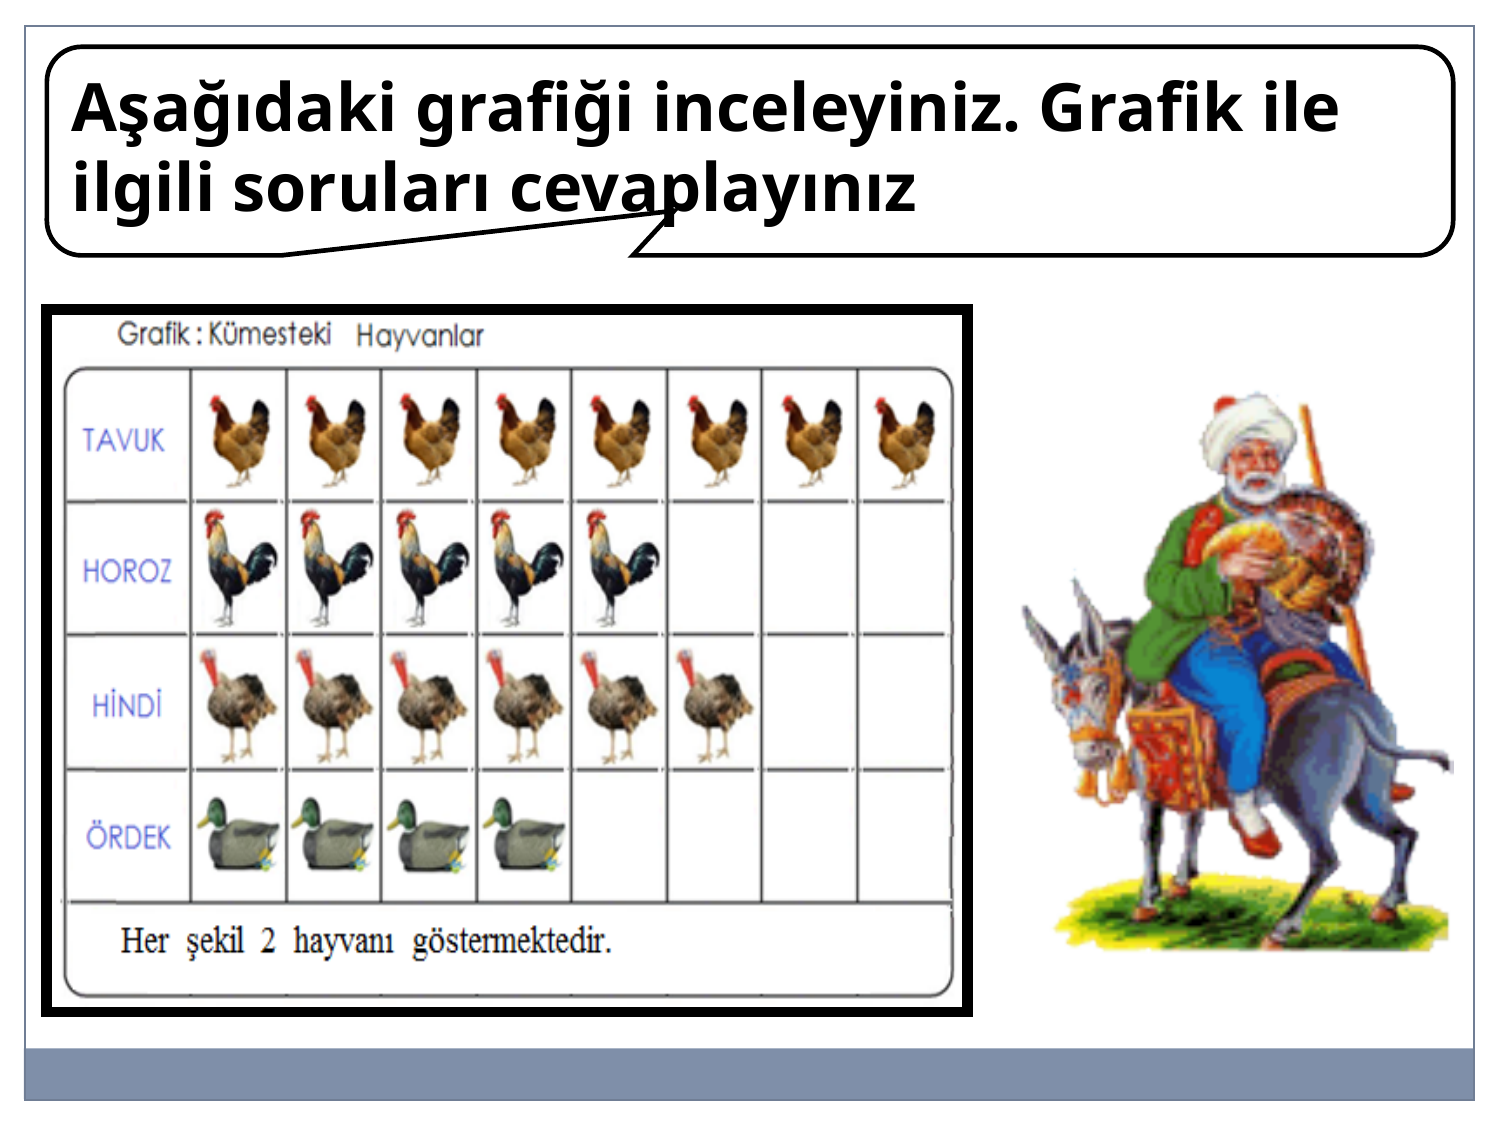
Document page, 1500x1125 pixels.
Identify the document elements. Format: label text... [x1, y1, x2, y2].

text_box Aşağıdaki grafiği inceleyiniz. Grafik ile ilgili soruları cevaplayınız [46, 46, 1454, 256]
picture [51, 314, 963, 1007]
picture [1019, 351, 1454, 962]
